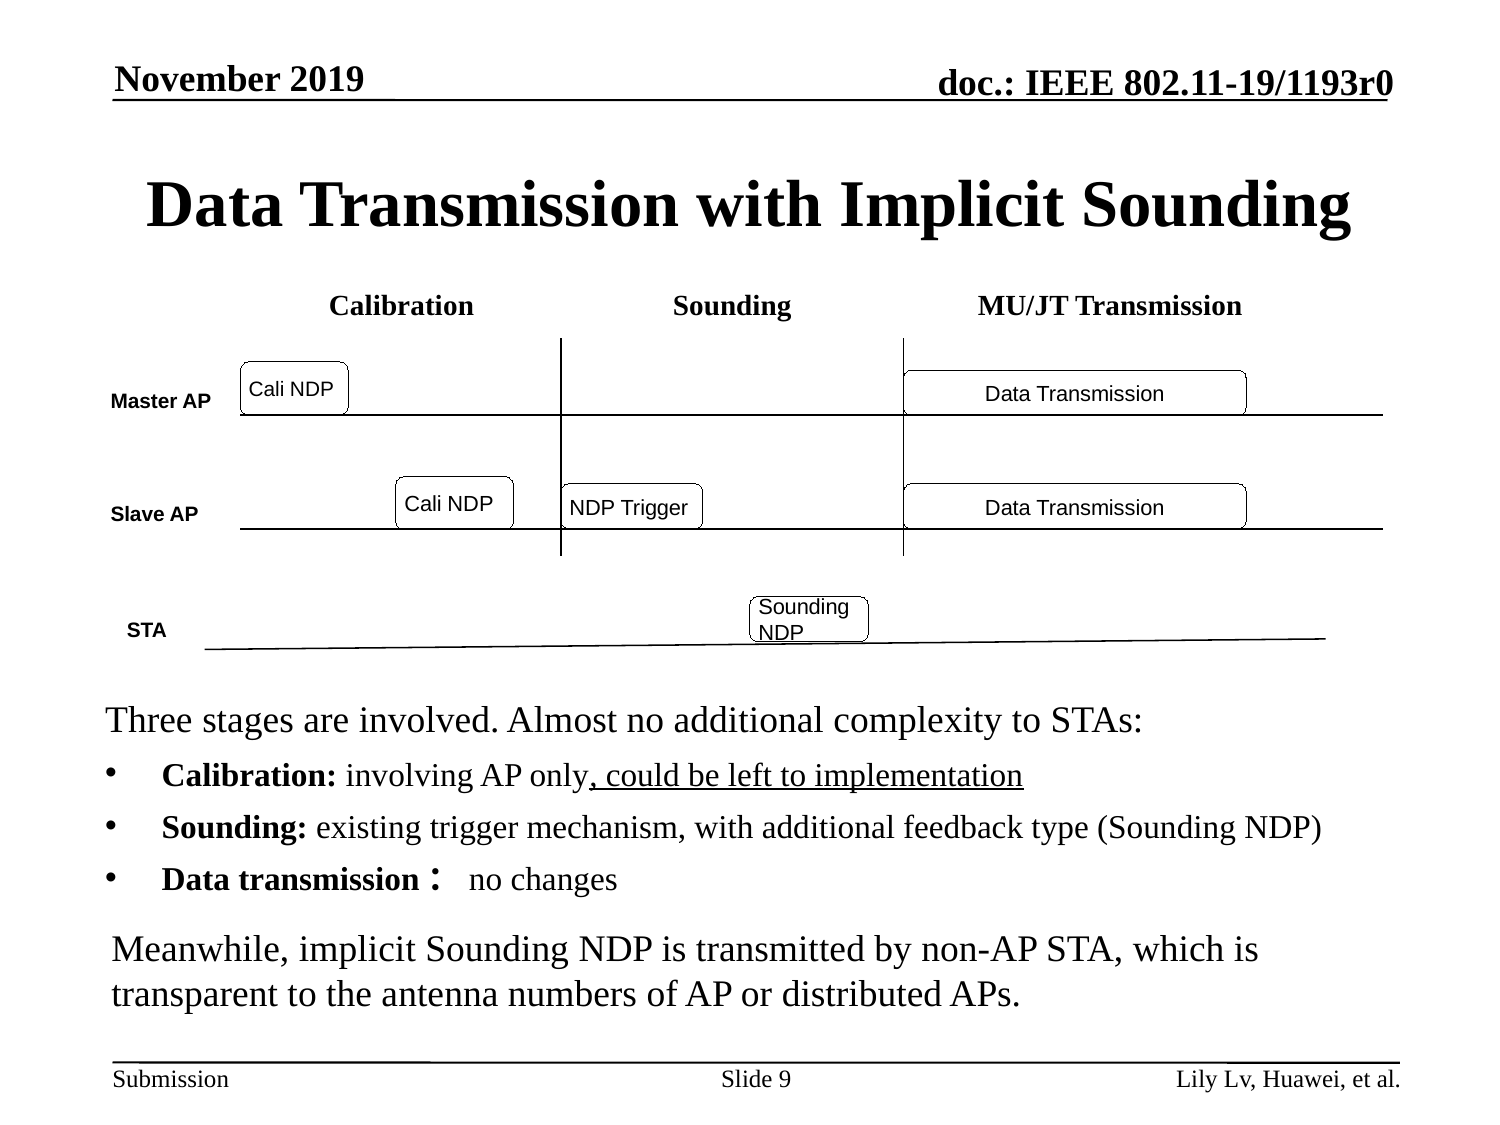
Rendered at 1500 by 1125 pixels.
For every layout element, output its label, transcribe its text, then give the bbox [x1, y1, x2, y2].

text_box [204, 638, 1326, 644]
text_box Calibration [253, 278, 550, 329]
slide_number Slide 9 [712, 1061, 800, 1123]
footer Lily Lv, Huawei, et al. [902, 1061, 1402, 1093]
text_box Three stages are involved. Almost no additional complexity to STAs: Calibration: involving AP only, could be left to implementation Sounding: existing trigger mechanism, with additional feedback type (Sounding NDP) Data transmission：no changes [90, 687, 1500, 905]
text_box Sounding NDP [749, 596, 869, 637]
text_box NDP Trigger [565, 483, 703, 528]
text_box Cali NDP [395, 476, 514, 528]
text_box Data Transmission [908, 483, 1247, 528]
text_box MU/JT Transmission [962, 278, 1258, 329]
text_box Slave AP [95, 492, 292, 533]
text_box STA [112, 609, 298, 650]
text_box Master AP [95, 379, 292, 420]
text_box Cali NDP [240, 361, 349, 414]
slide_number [114, 54, 493, 100]
title Data Transmission with Implicit Sounding [112, 112, 1388, 288]
text_box Sounding [584, 278, 880, 329]
text_box Data Transmission [908, 370, 1247, 414]
text_box Meanwhile, implicit Sounding NDP is transmitted by non-AP STA, which is transparent to the antenna numbers of AP or distributed APs. [96, 916, 1424, 1024]
